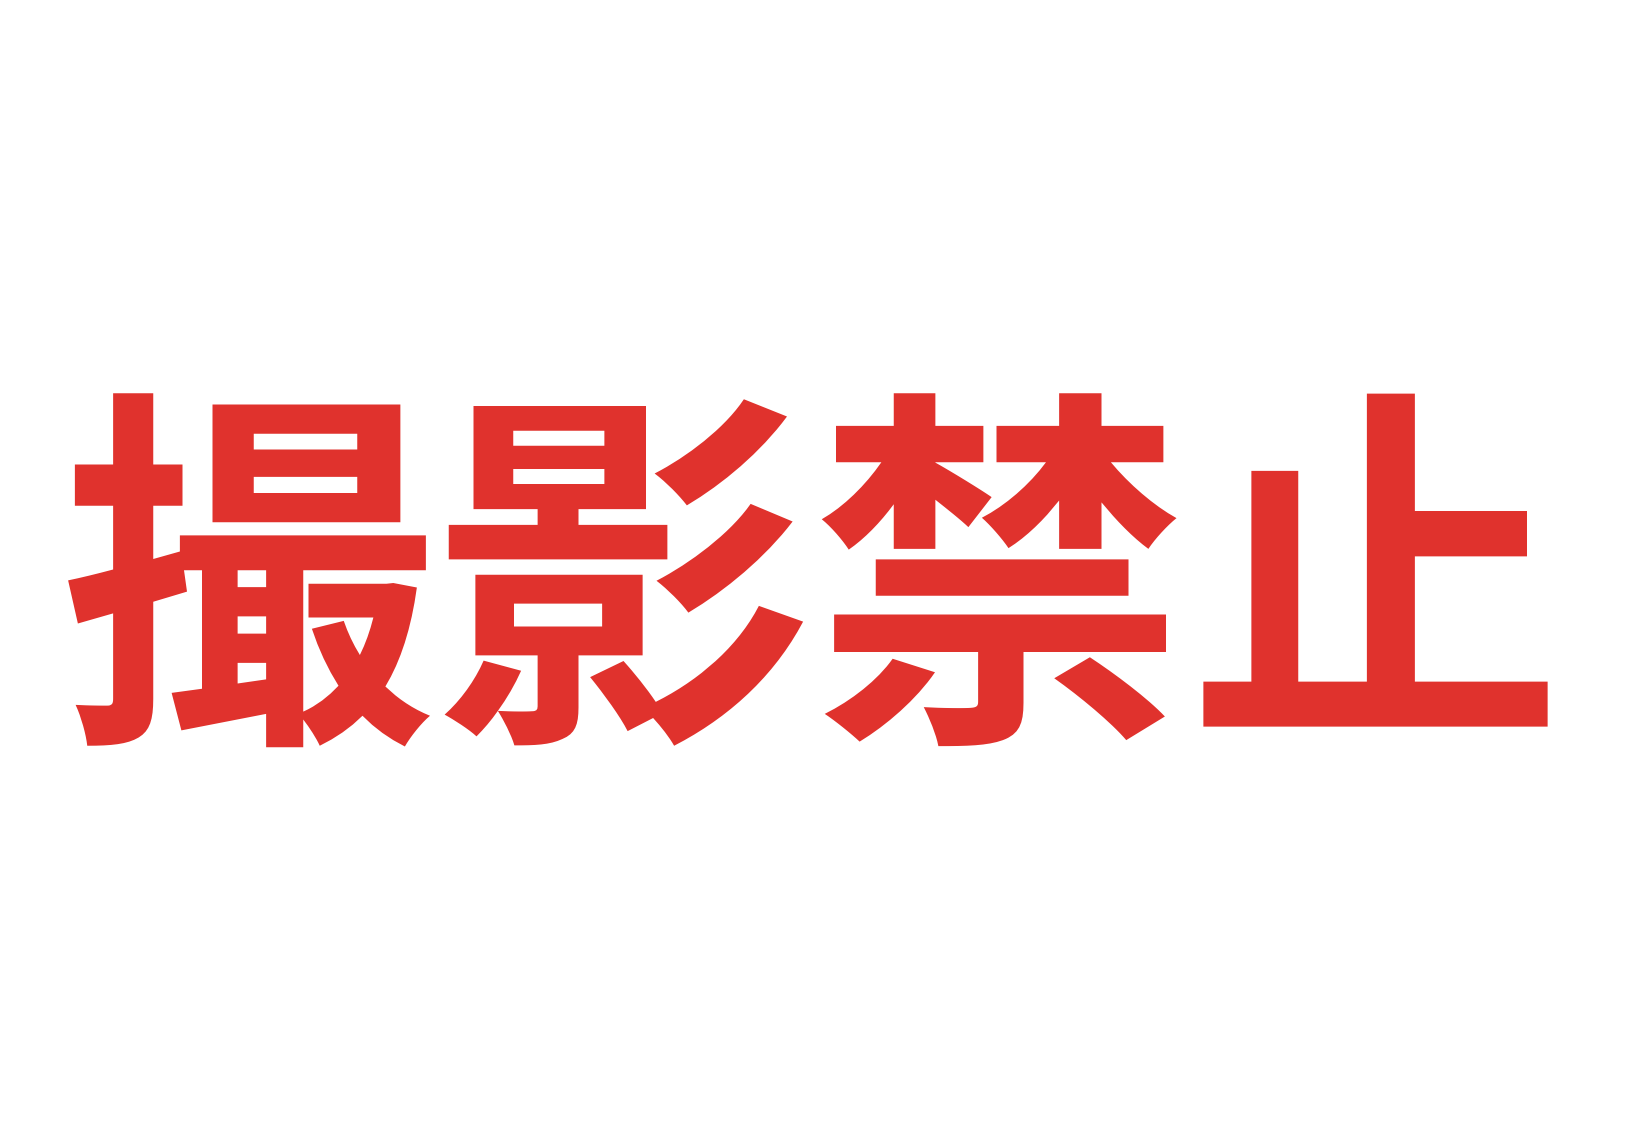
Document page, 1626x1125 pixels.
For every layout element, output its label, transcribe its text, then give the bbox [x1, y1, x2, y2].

text_box 撮影禁止 [0, 330, 1625, 796]
